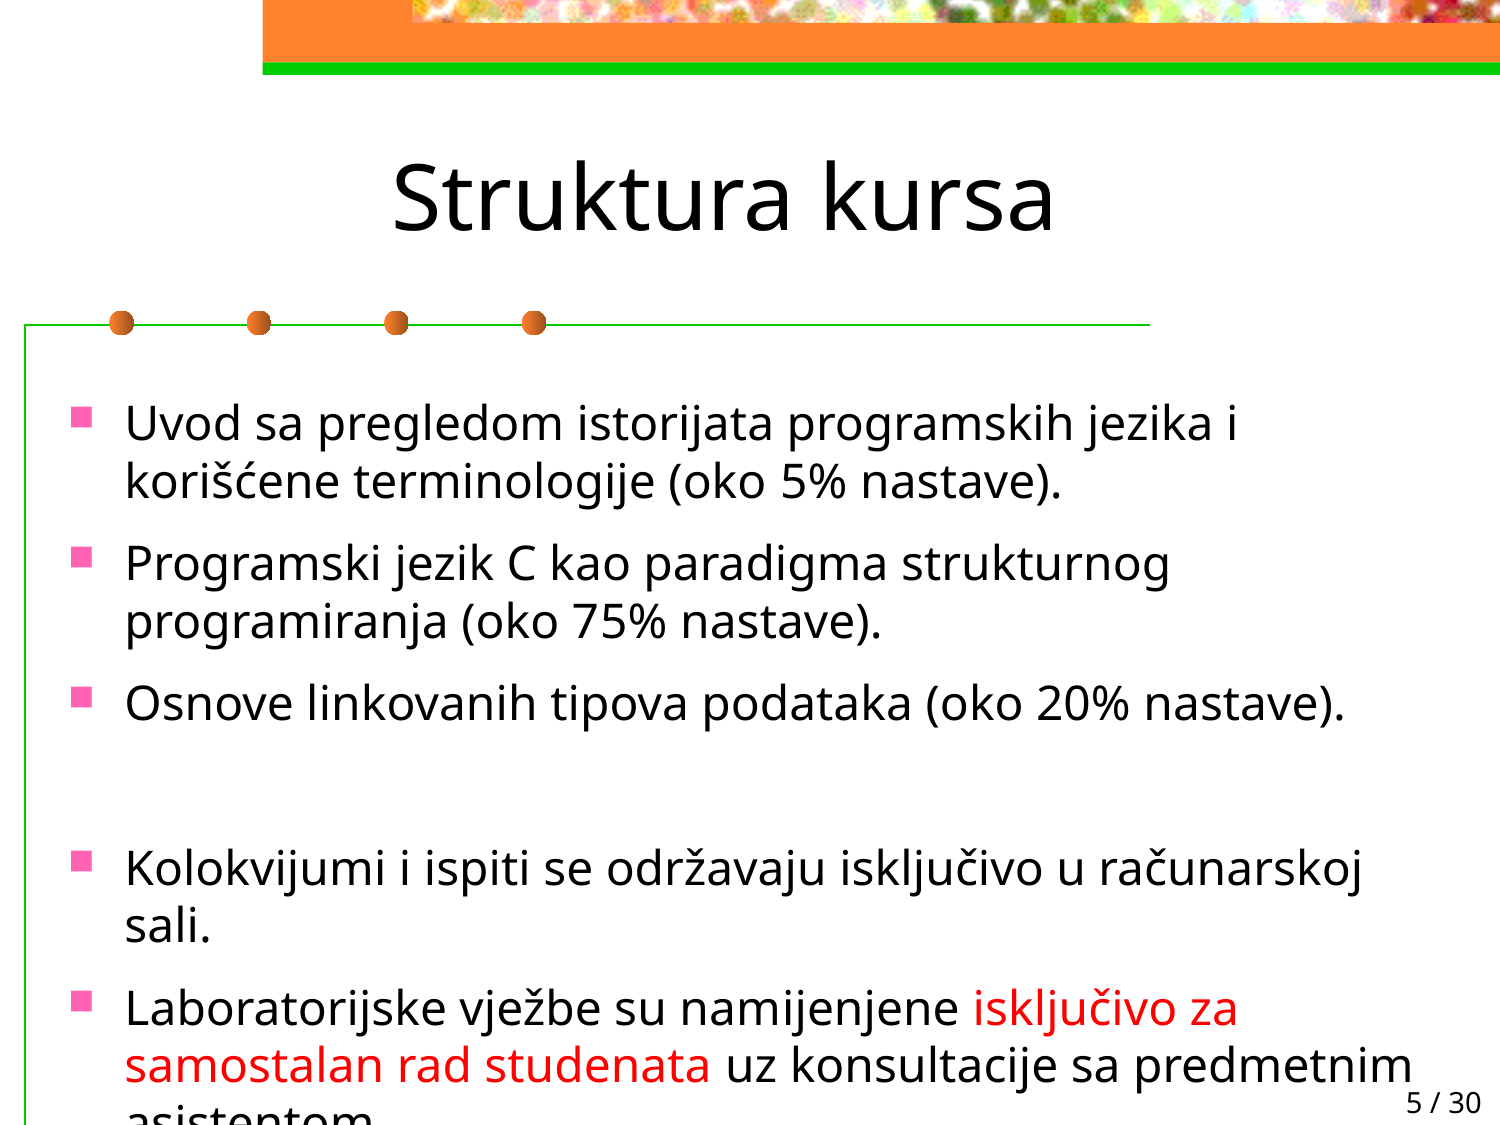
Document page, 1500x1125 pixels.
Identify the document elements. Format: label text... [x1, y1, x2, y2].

title Struktura kursa [87, 99, 1363, 288]
list Uvod sa pregledom istorijata programskih jezika i korišćene terminologije (oko 5% nastave). Programski jezik C kao paradigma strukturnog programiranja (oko 75% nastave). Osnove linkovanih tipova podataka (oko 20% nastave). Kolokvijumi i ispiti se održavaju isključivo u računarskoj sali. Laboratorijske vježbe su namijenjene isključivo za samostalan rad studenata uz konsultacije sa predmetnim asistentom. [53, 385, 1459, 1047]
slide_number 5 / 30 [1376, 1079, 1498, 1125]
picture [412, 0, 1500, 23]
